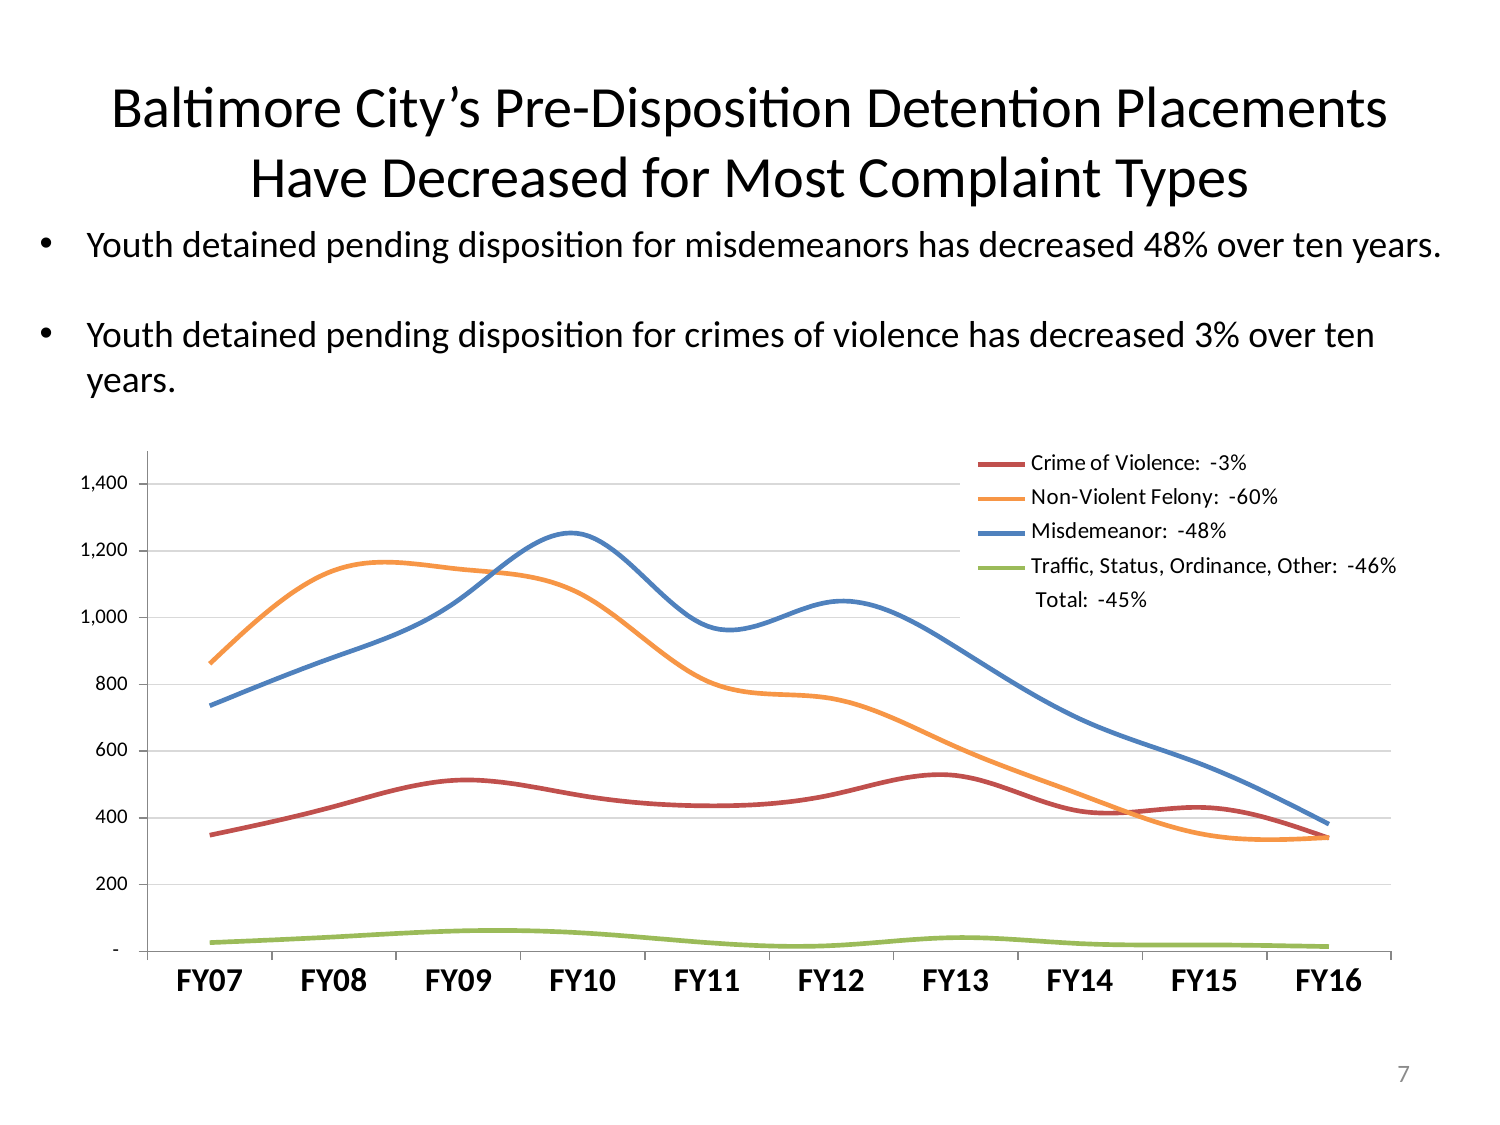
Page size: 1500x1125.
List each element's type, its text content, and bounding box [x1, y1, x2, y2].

slide_number 7 [1074, 1042, 1425, 1103]
chart [74, 399, 1426, 1006]
text_box Youth detained pending disposition for misdemeanors has decreased 48% over ten years. Youth detained pending disposition for crimes of violence has decreased 3% over ten years. [24, 212, 1463, 408]
title Baltimore City’s Pre-Disposition Detention Placements Have Decreased for Most Complaint Types [75, 45, 1425, 212]
